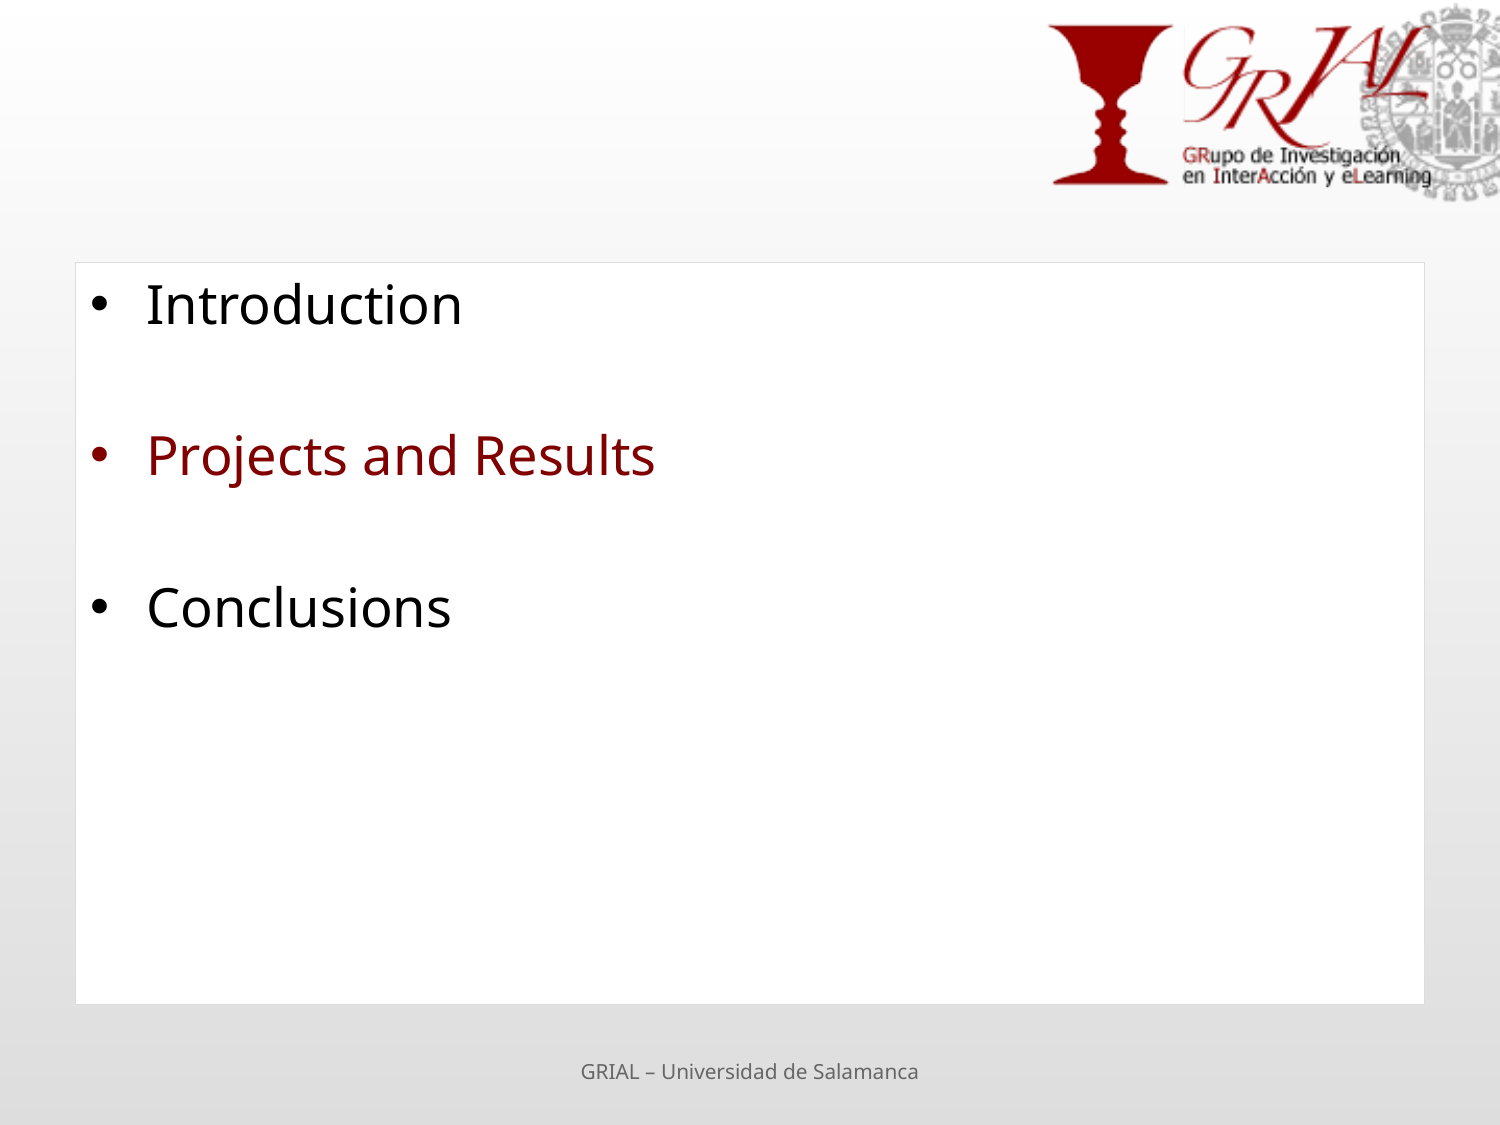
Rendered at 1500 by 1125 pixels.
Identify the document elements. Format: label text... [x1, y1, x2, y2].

picture [1039, 0, 1500, 209]
list Introduction Projects and Results Conclusions [75, 262, 1425, 1005]
footer GRIAL – Universidad de Salamanca [512, 1042, 988, 1103]
